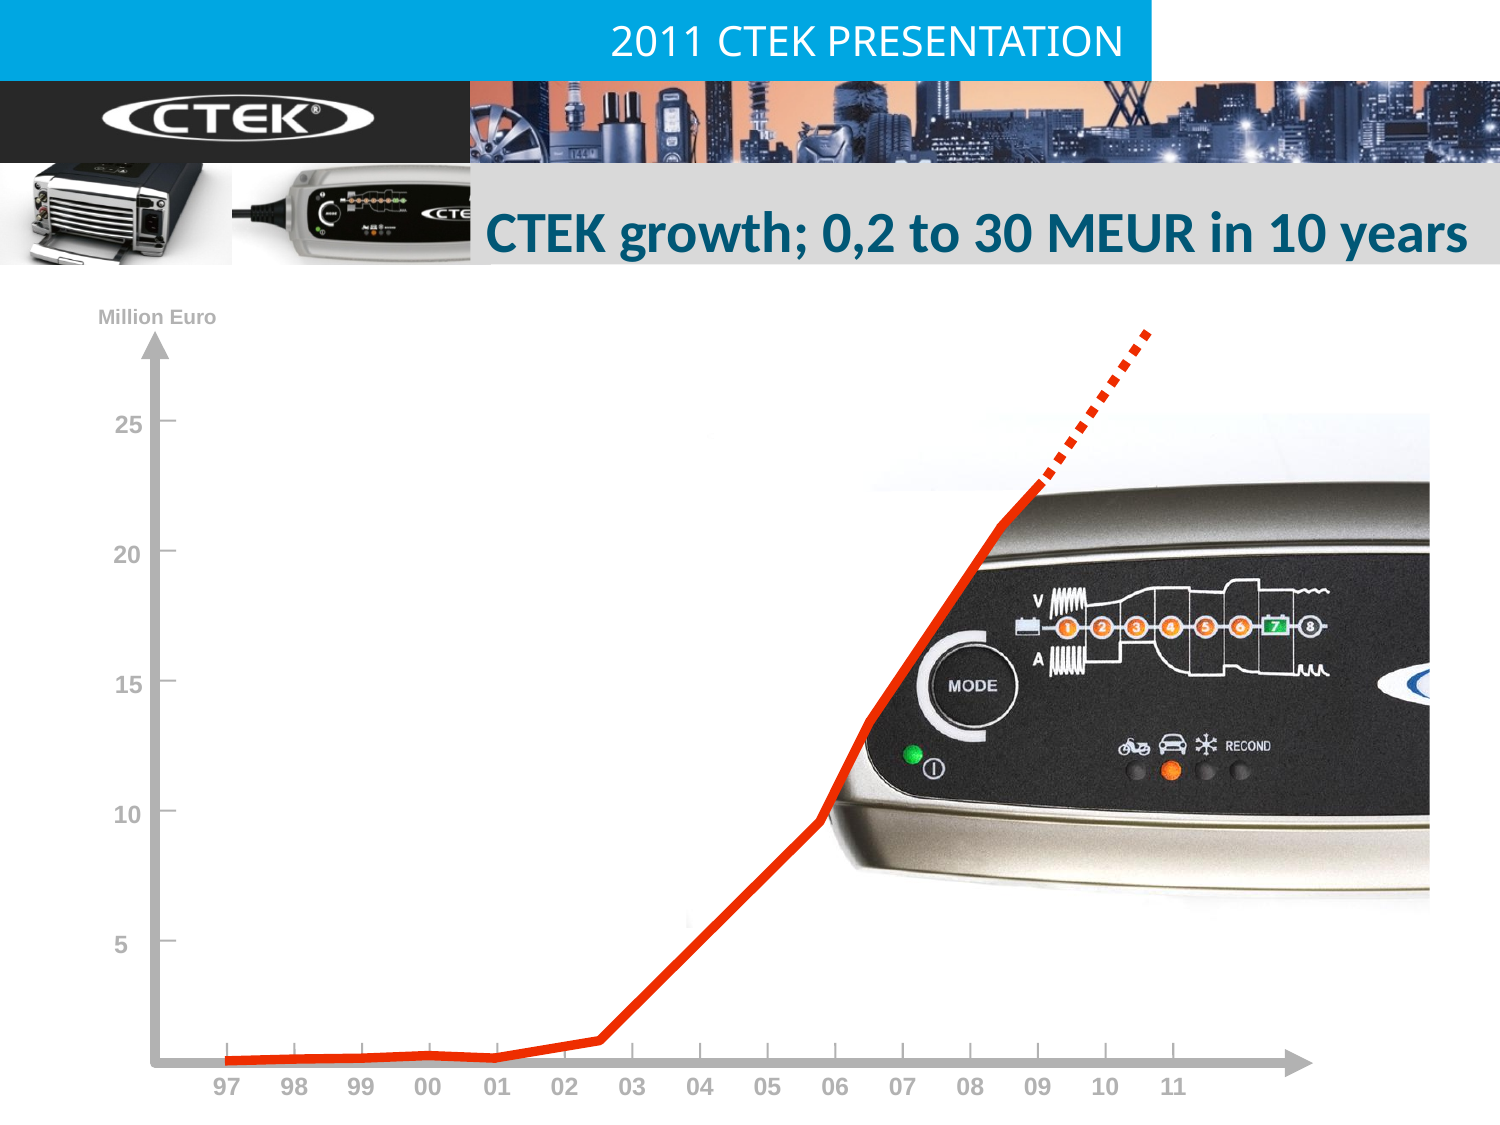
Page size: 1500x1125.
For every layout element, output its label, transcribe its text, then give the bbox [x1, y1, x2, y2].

picture [0, 81, 1500, 265]
title CTEK growth; 0,2 to 30 MEUR in 10 years [471, 195, 1500, 264]
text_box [83, 296, 1430, 1102]
